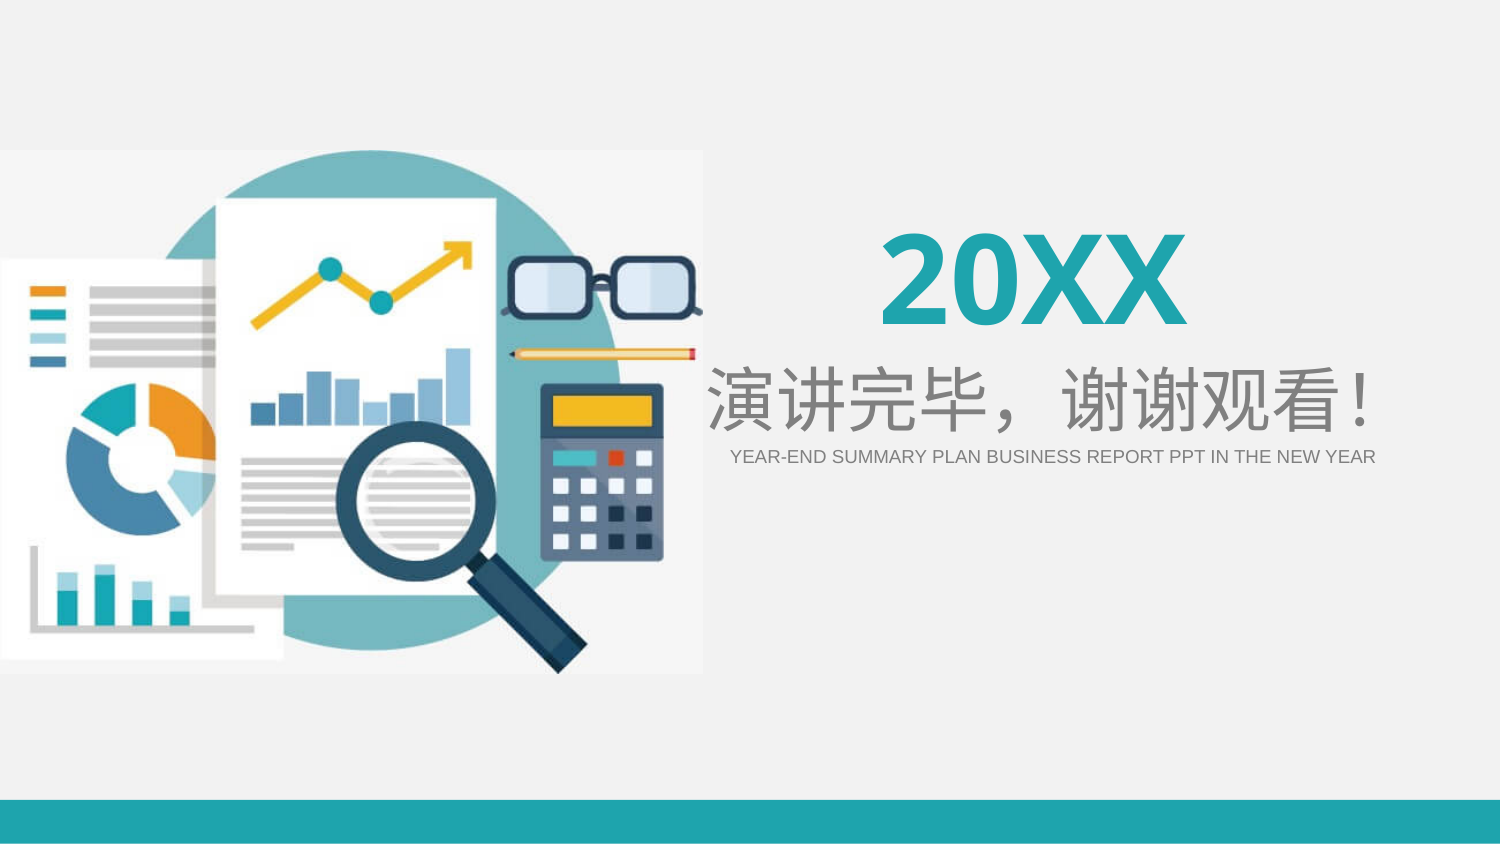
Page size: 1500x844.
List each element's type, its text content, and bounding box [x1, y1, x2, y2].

text_box [0, 798, 1500, 844]
text_box 20XX [785, 199, 1282, 350]
text_box YEAR-END SUMMARY PLAN BUSINESS REPORT PPT IN THE NEW YEAR [708, 433, 1451, 468]
text_box 演讲完毕，谢谢观看！ [708, 355, 1476, 441]
picture [0, 149, 703, 674]
